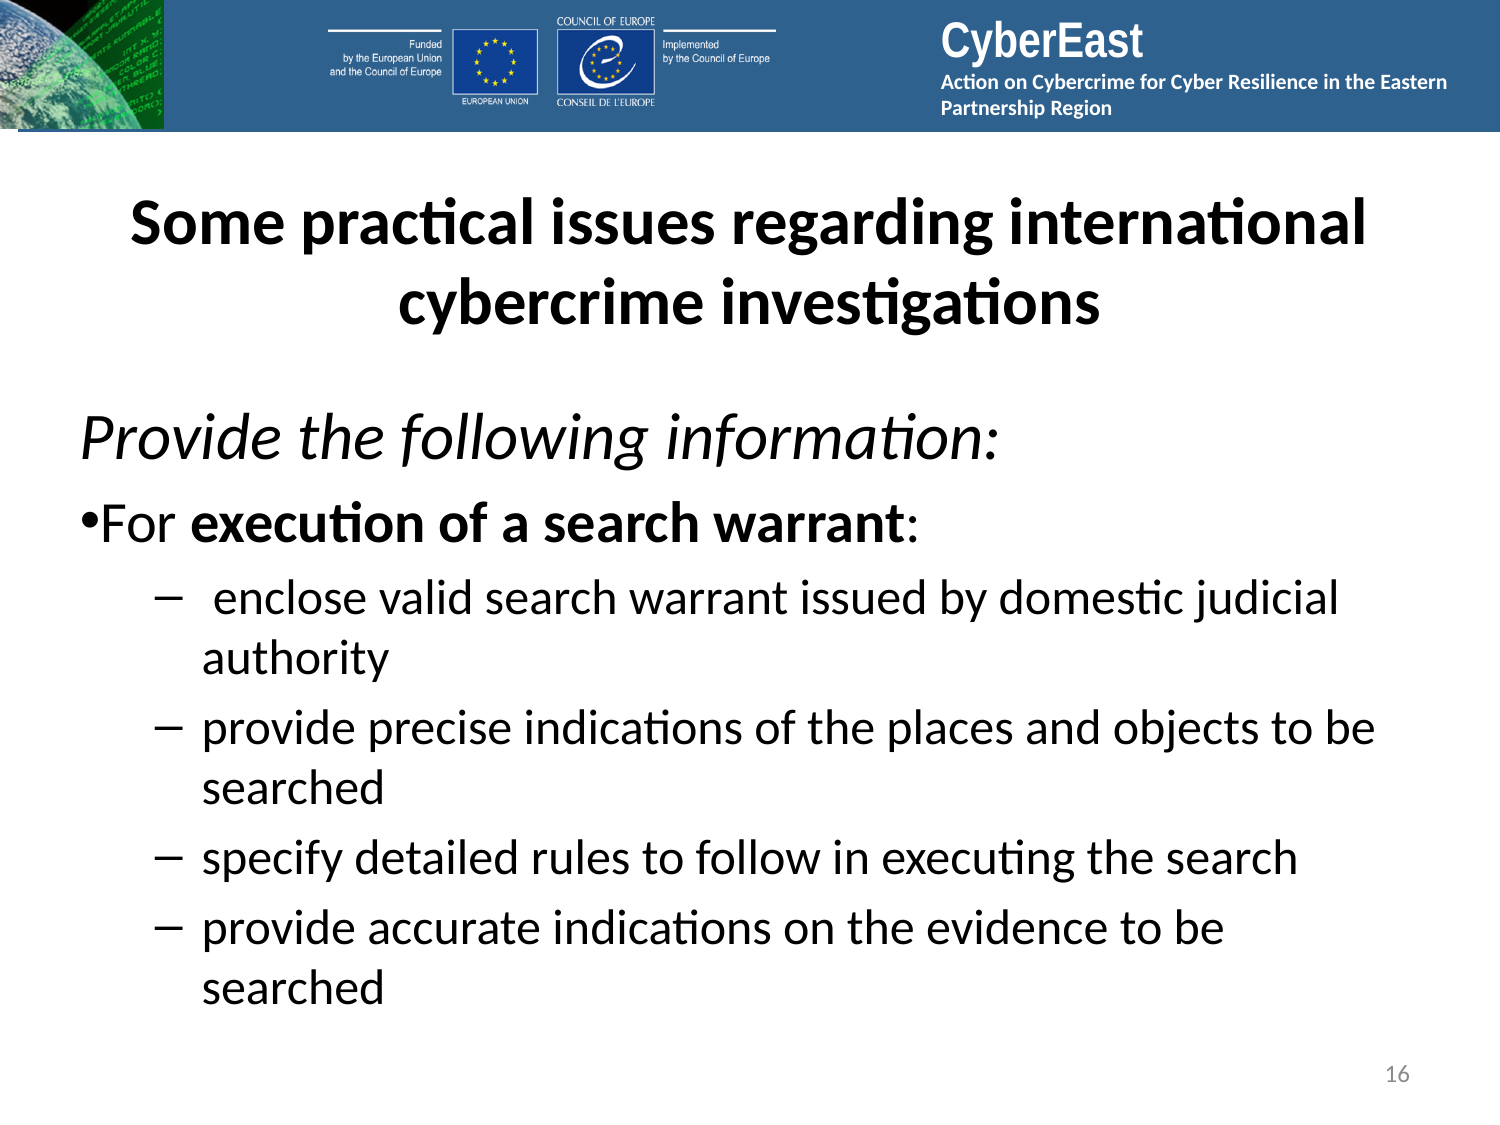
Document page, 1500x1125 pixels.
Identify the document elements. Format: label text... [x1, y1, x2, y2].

title Some practical issues regarding international cybercrime investigations [75, 164, 1425, 352]
list Provide the following information: For execution of a search warrant: enclose valid search warrant issued by domestic judicial authority provide precise indications of the places and objects to be searched specify detailed rules to follow in executing the search provide accurate indications on the evidence to be searched [64, 385, 1415, 1093]
slide_number 16 [1074, 1042, 1425, 1103]
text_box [0, 0, 1500, 132]
